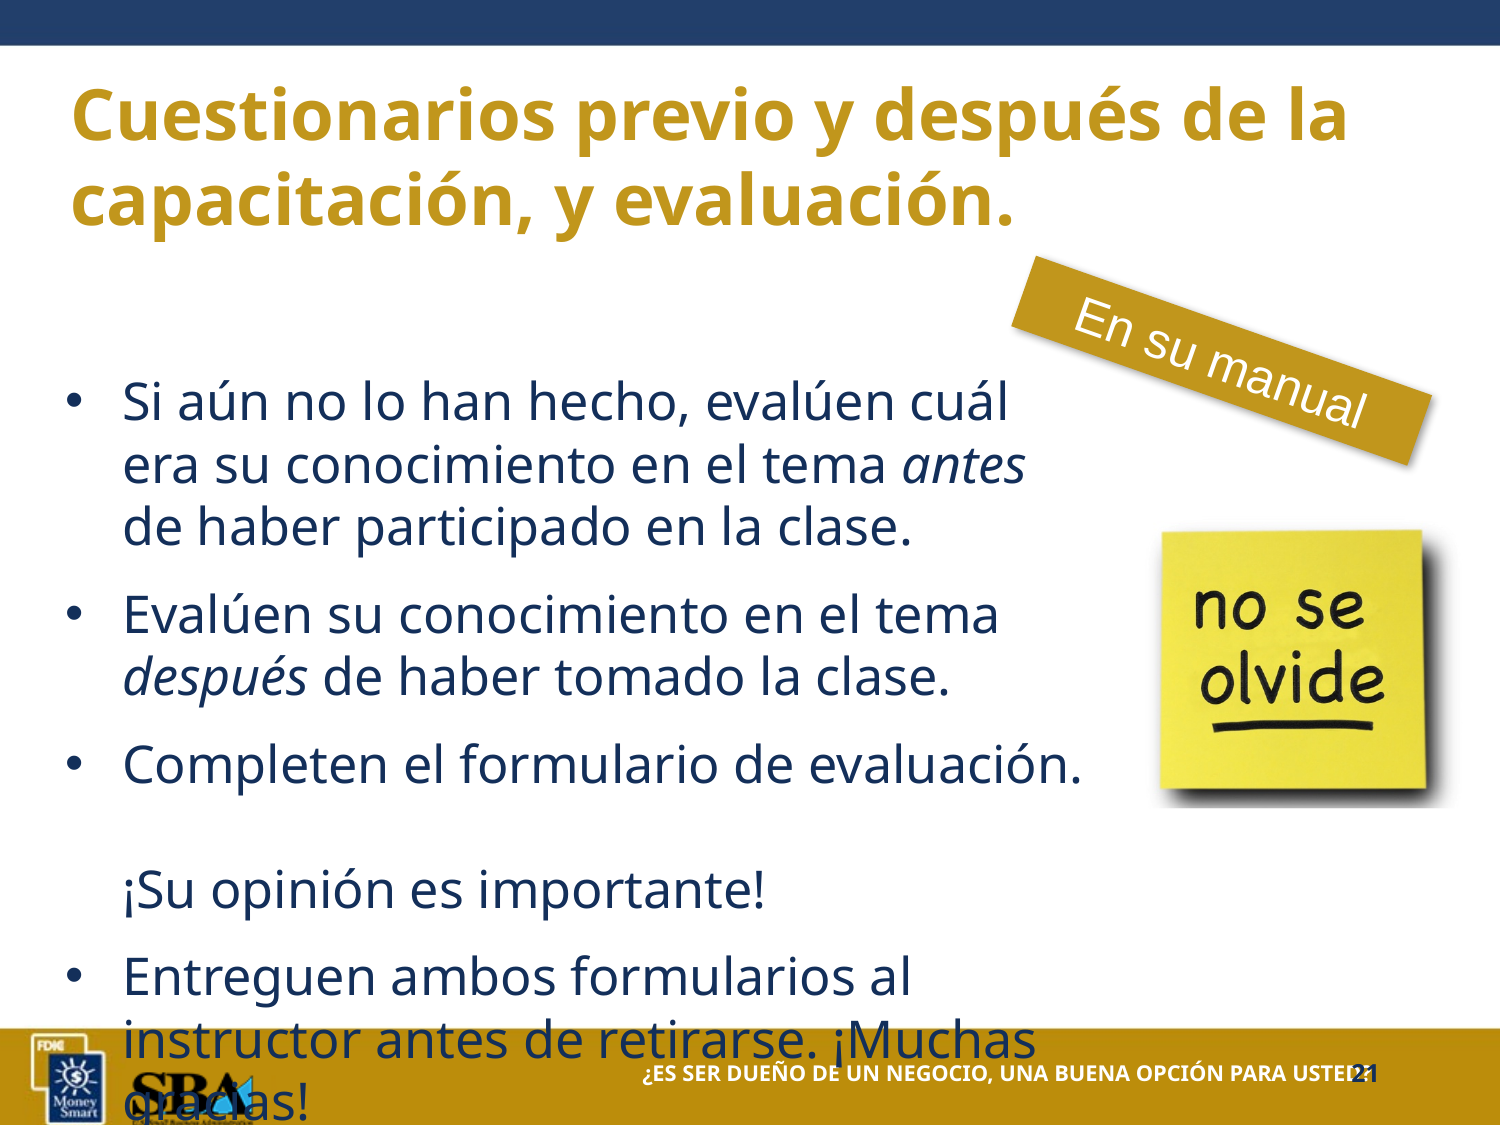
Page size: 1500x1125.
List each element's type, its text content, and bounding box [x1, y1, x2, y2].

list Si aún no lo han hecho, evalúen cuál era su conocimiento en el tema antes de haber participado en la clase. Evalúen su conocimiento en el tema después de haber tomado la clase. Completen el formulario de evaluación. ¡Su opinión es importante! Entreguen ambos formularios al instructor antes de retirarse. ¡Muchas gracias! [50, 360, 1110, 1005]
picture [0, 0, 1500, 1125]
title Cuestionarios previo y después de la capacitación, y evaluación. [55, 62, 1406, 256]
text_box En su manual [1011, 255, 1433, 466]
